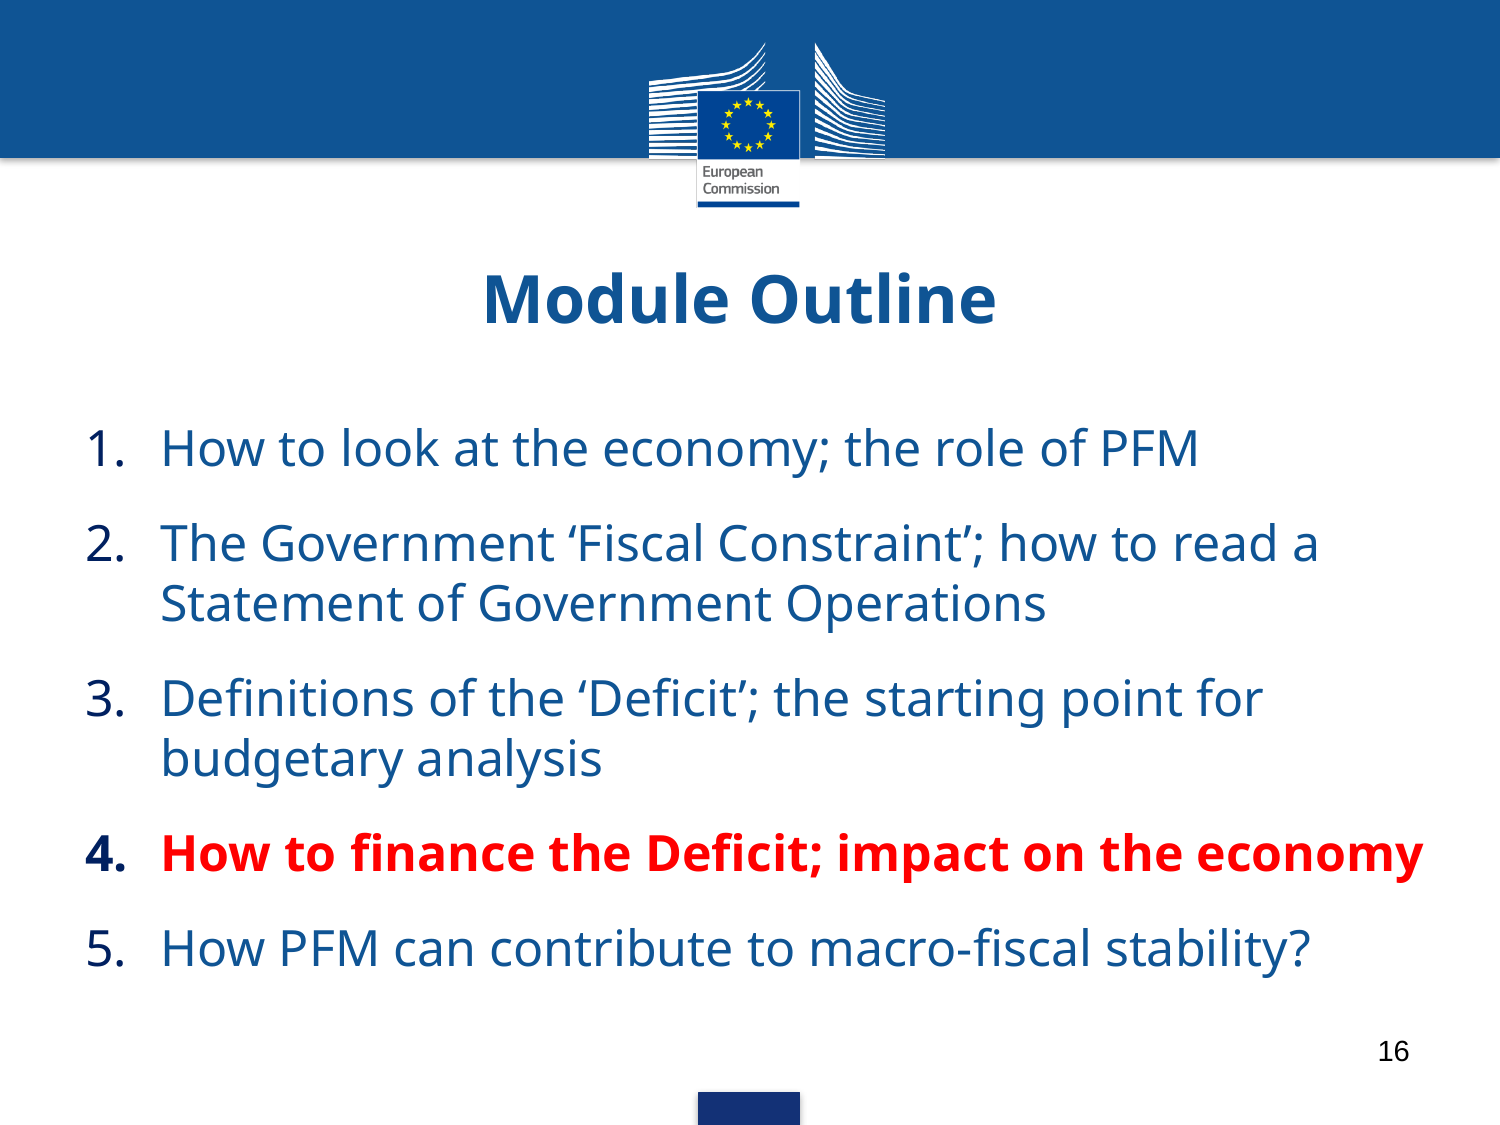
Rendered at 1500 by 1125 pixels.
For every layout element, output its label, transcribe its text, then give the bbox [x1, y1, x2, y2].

slide_number 16 [1074, 1024, 1426, 1103]
picture [649, 42, 885, 208]
list How to look at the economy; the role of PFM The Government ‘Fiscal Constraint’; how to read a Statement of Government Operations Definitions of the ‘Deficit’; the starting point for budgetary analysis How to finance the Deficit; impact on the economy How PFM can contribute to macro-fiscal stability? [70, 408, 1449, 1020]
title Module Outline [64, 219, 1416, 374]
